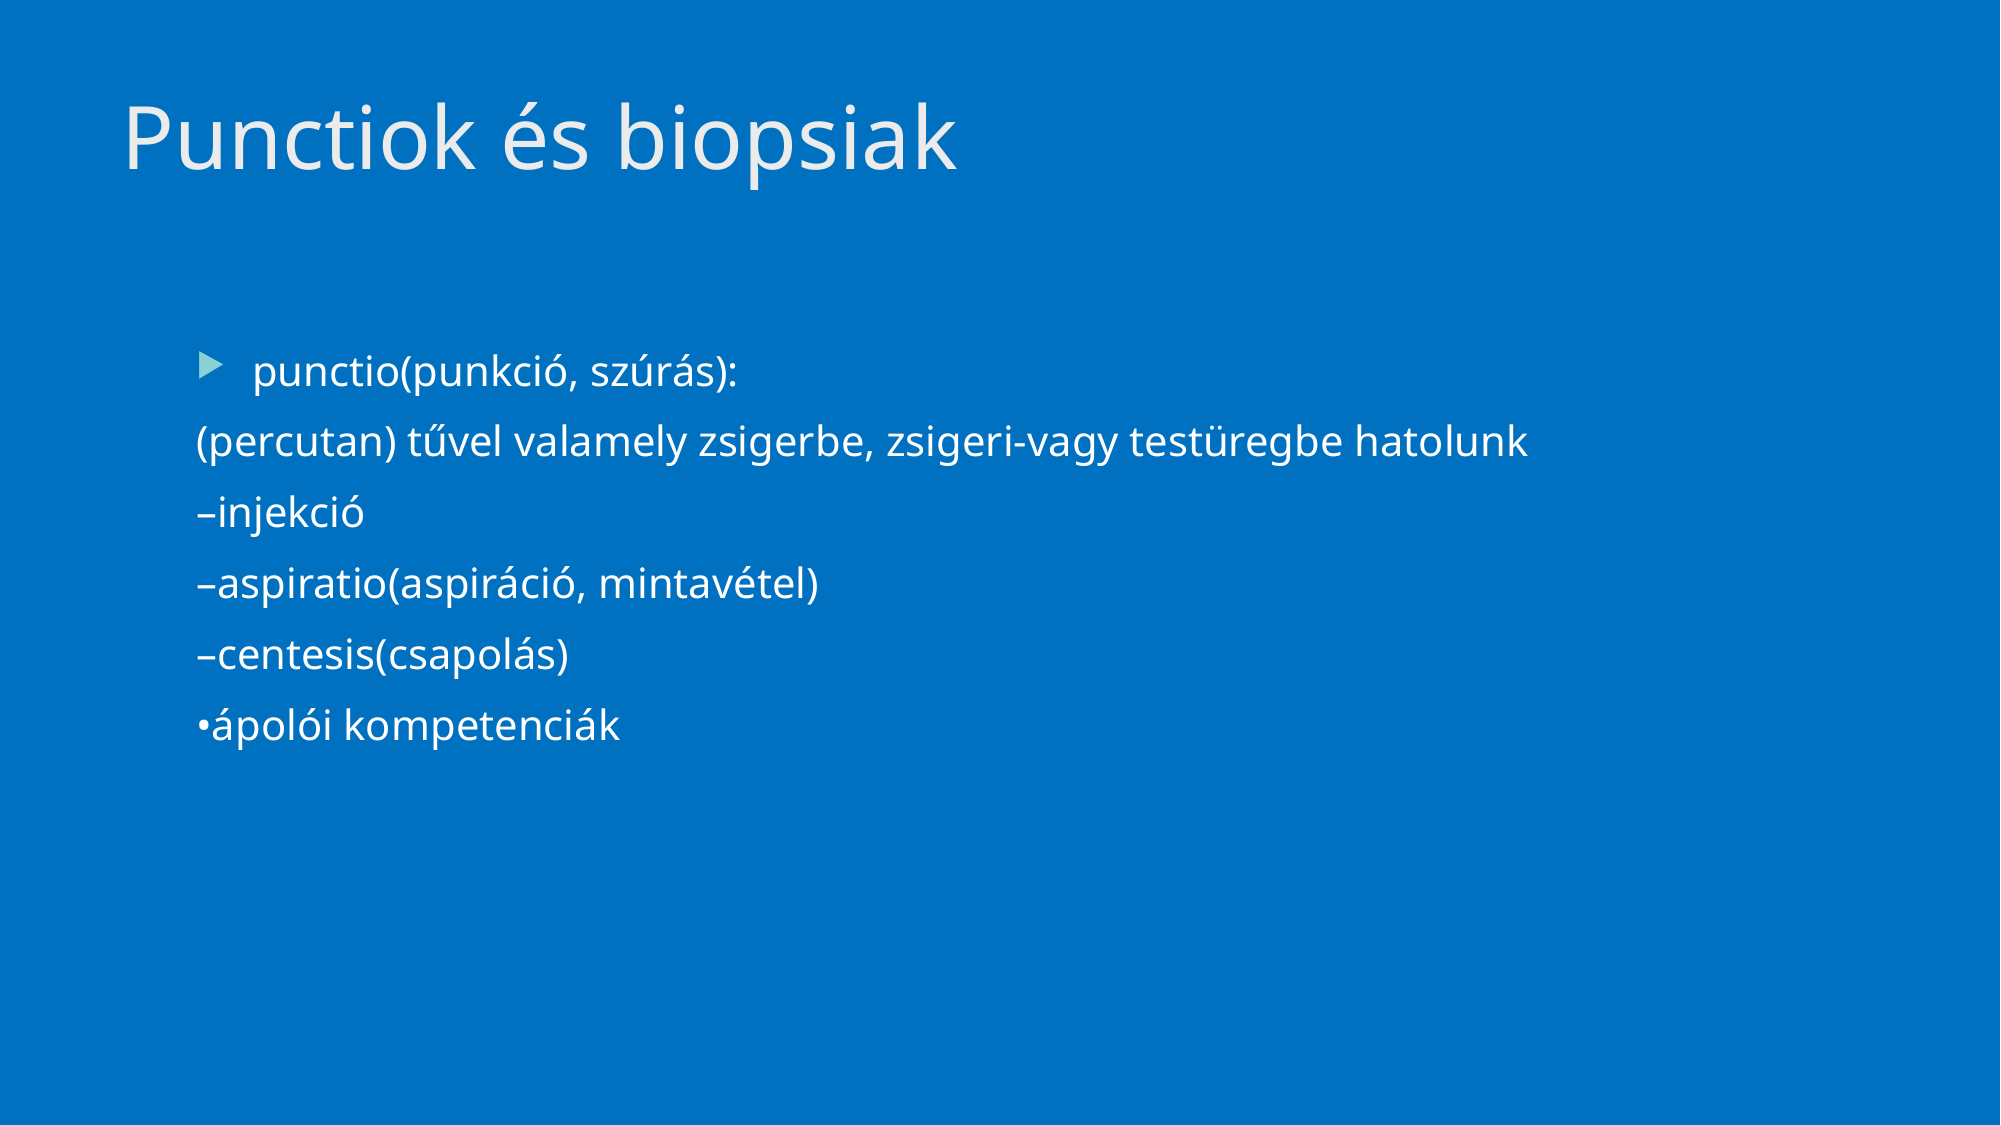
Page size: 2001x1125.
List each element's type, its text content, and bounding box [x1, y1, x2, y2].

title Punctiok és biopsiak [106, 74, 1649, 304]
list punctio(punkció, szúrás): (percutan) tűvel valamely zsigerbe, zsigeri-vagy testüregbe hatolunk –injekció –aspiratio(aspiráció, mintavétel) –centesis(csapolás) •ápolói kompetenciák [181, 336, 1649, 1025]
